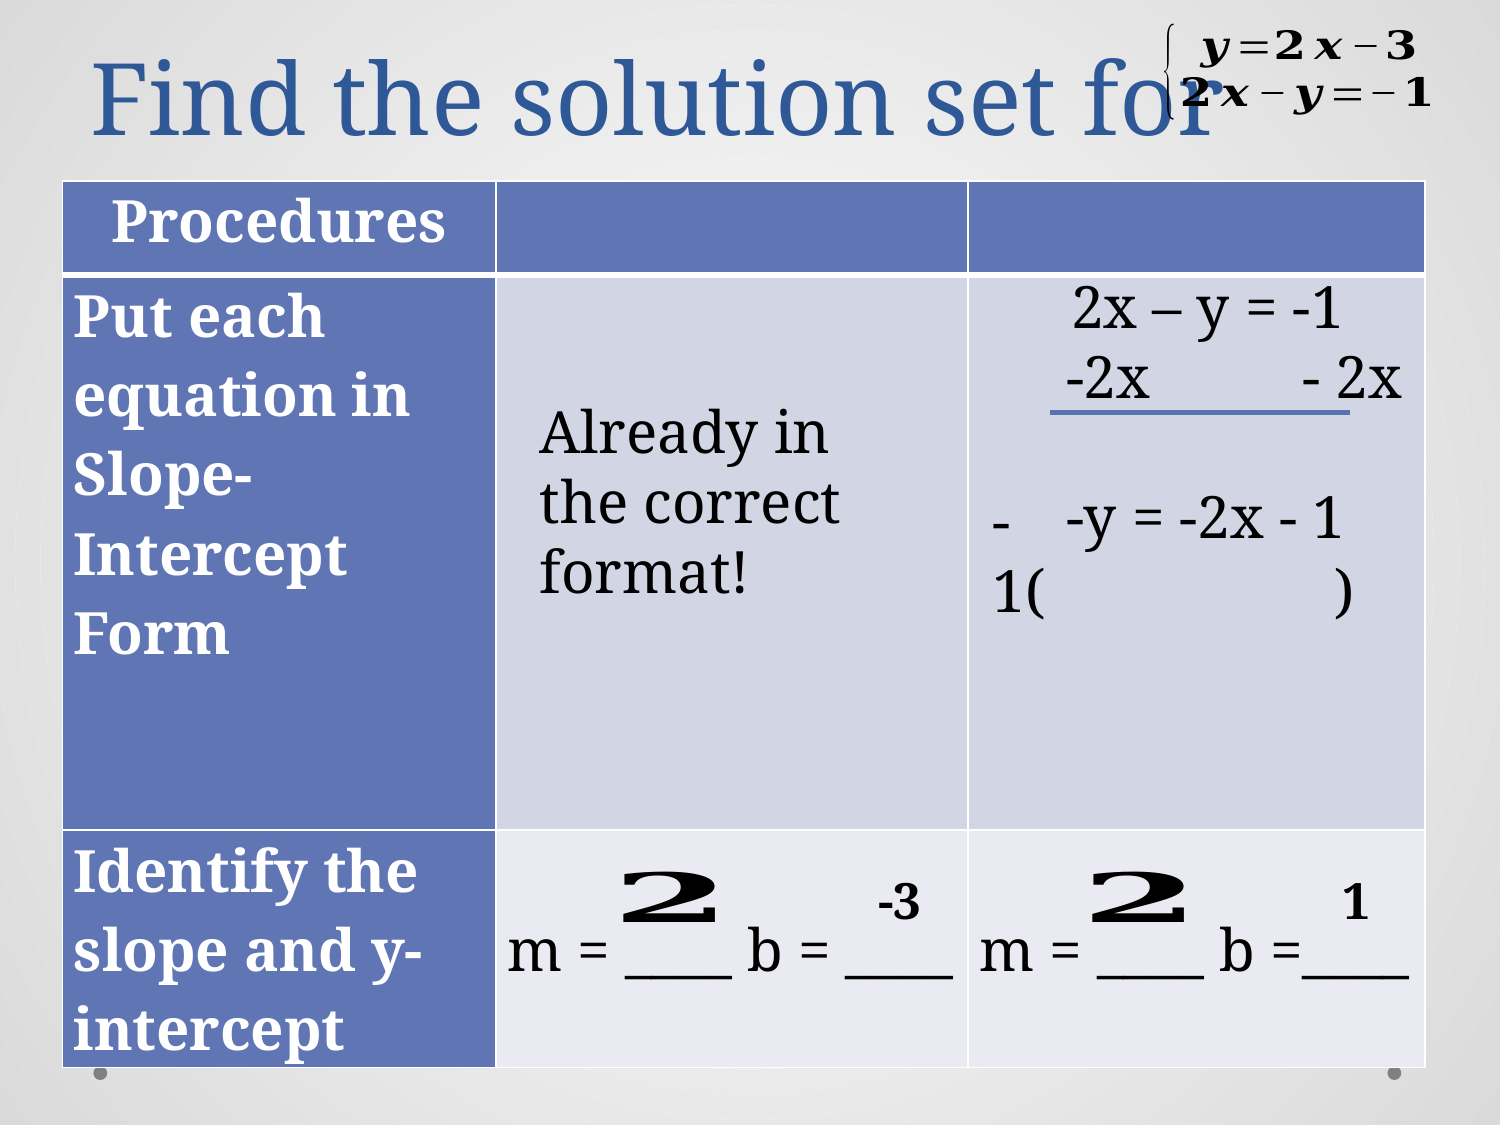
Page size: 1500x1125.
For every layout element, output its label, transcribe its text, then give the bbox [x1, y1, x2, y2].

text_box 1 [1306, 861, 1407, 937]
text_box -1( ) [978, 476, 1388, 632]
title Find the solution set for [75, 0, 1425, 163]
text_box -3 [849, 862, 950, 938]
text_box Already in the correct format! [525, 387, 938, 613]
